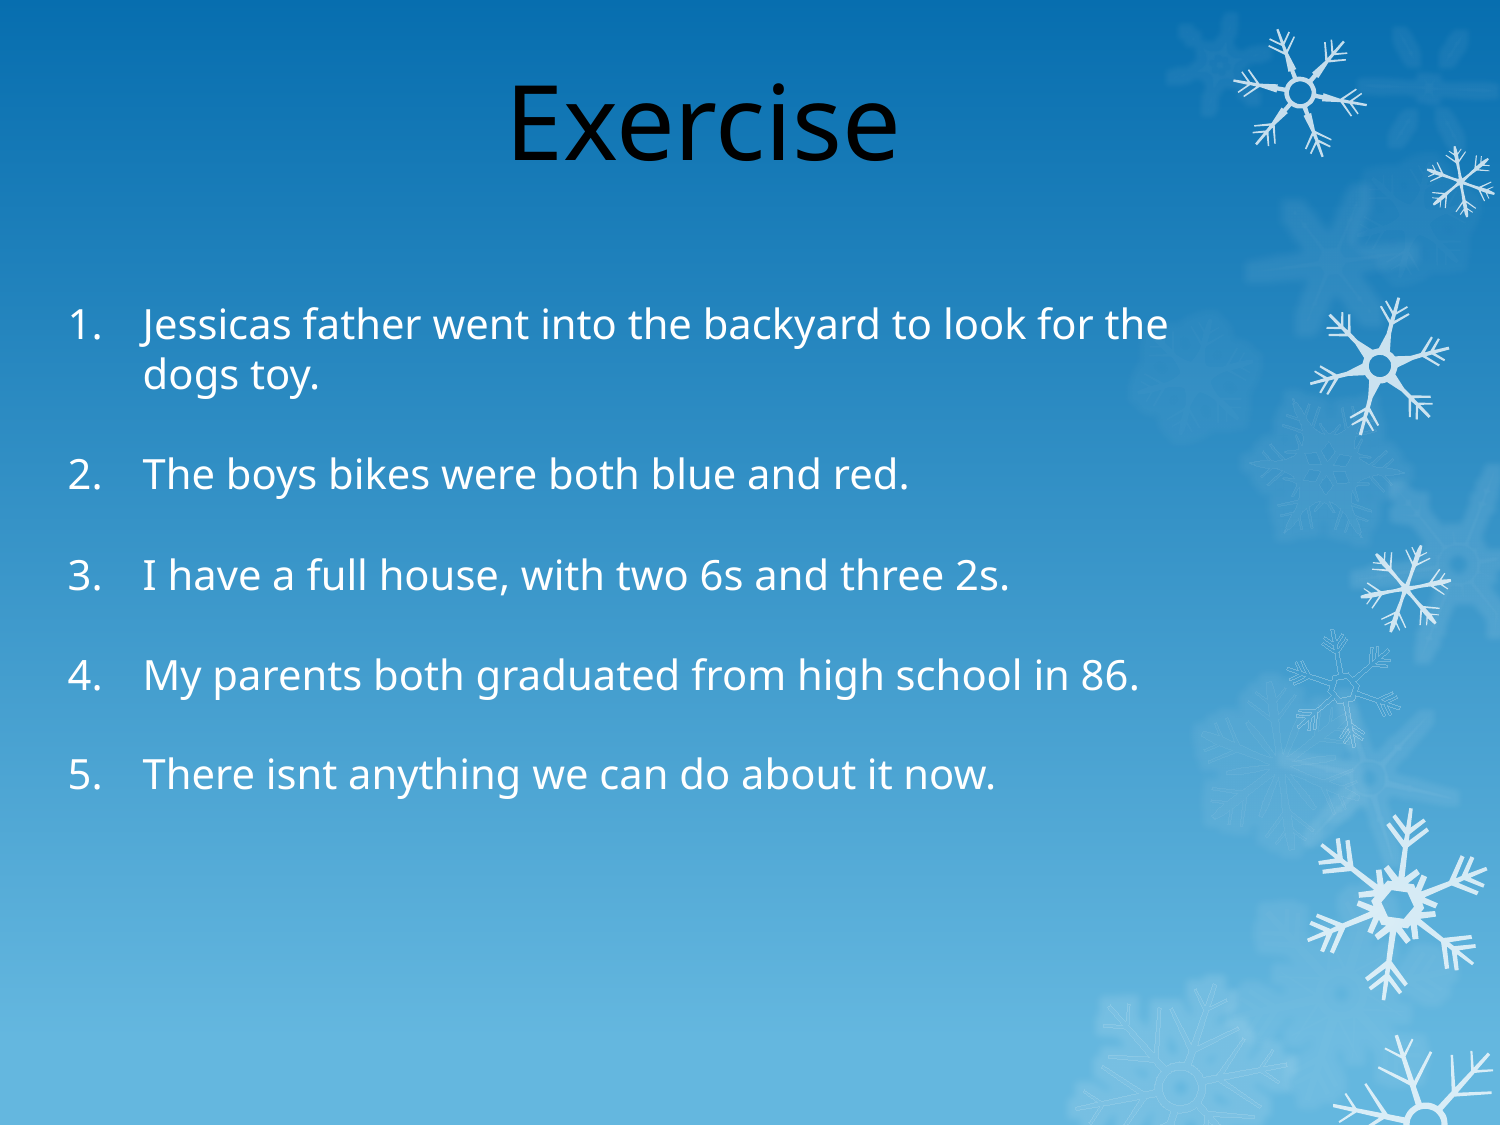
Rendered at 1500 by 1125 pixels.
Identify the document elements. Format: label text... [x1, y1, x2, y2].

title Exercise [490, 42, 1016, 195]
text_box Jessicas father went into the backyard to look for the dogs toy. The boys bikes were both blue and red. I have a full house, with two 6s and three 2s. My parents both graduated from high school in 86. There isnt anything we can do about it now. [53, 290, 1258, 956]
